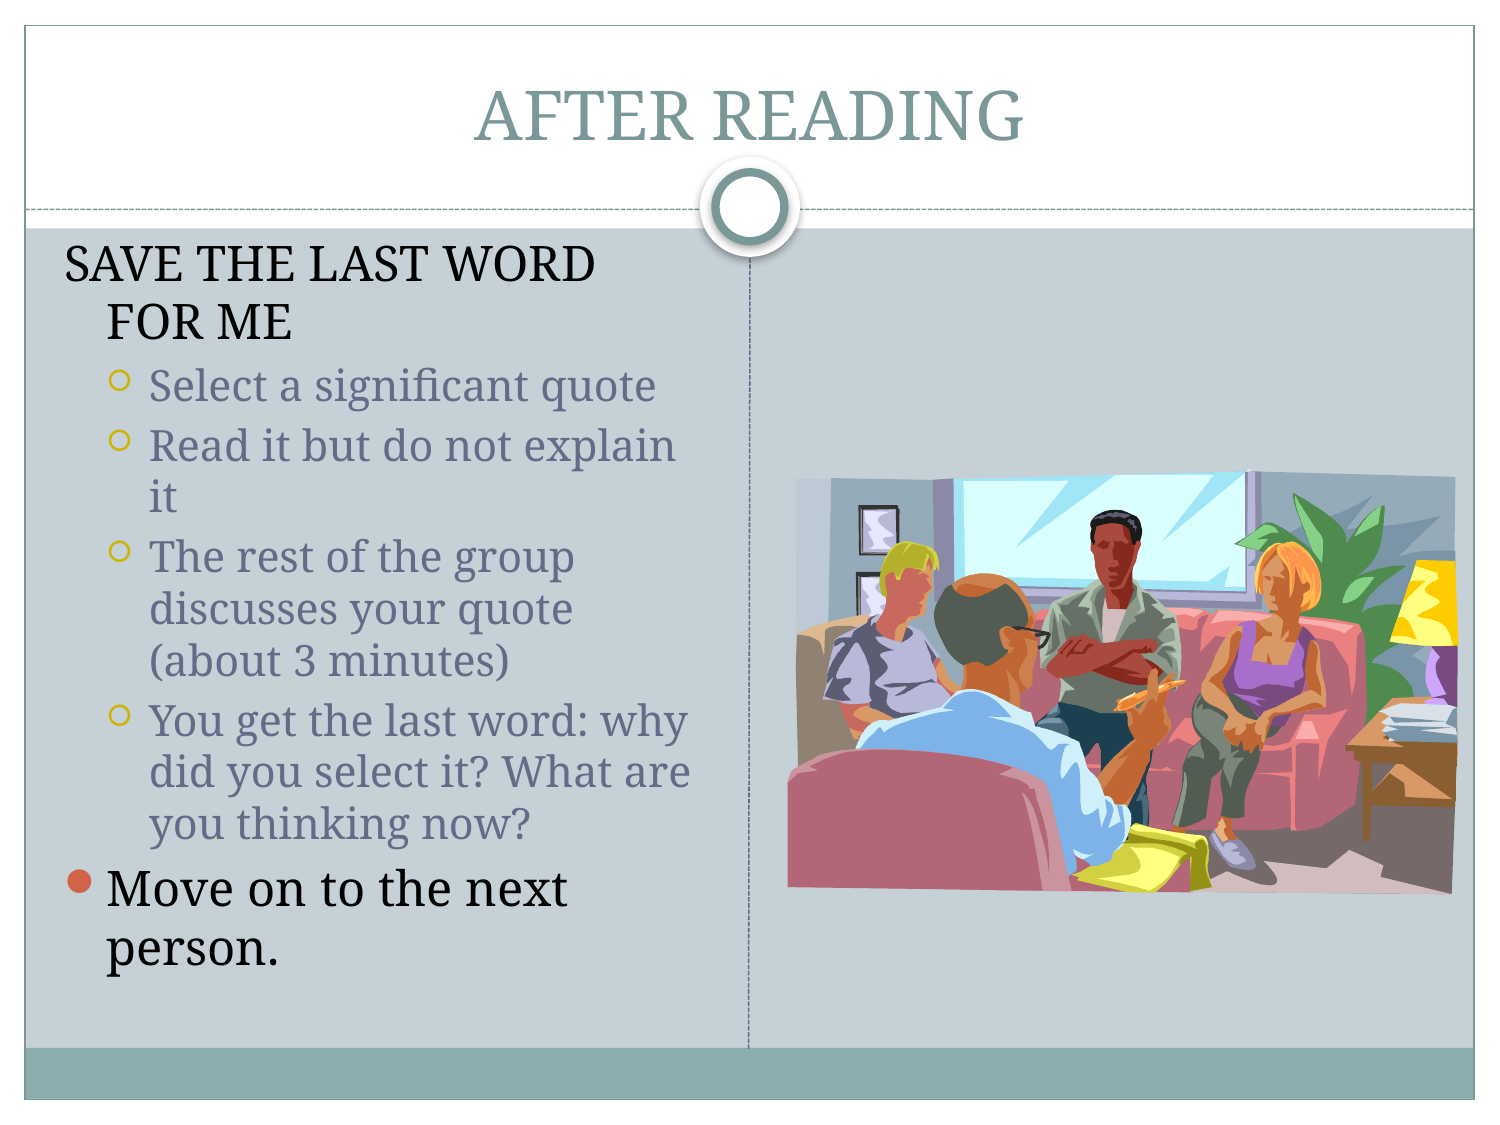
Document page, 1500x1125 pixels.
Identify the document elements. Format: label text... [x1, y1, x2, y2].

picture [787, 462, 1465, 901]
title AFTER READING [49, 37, 1450, 162]
list SAVE THE LAST WORD FOR ME Select a significant quote Read it but do not explain it The rest of the group discusses your quote (about 3 minutes) You get the last word: why did you select it? What are you thinking now? Move on to the next person. [49, 224, 712, 993]
